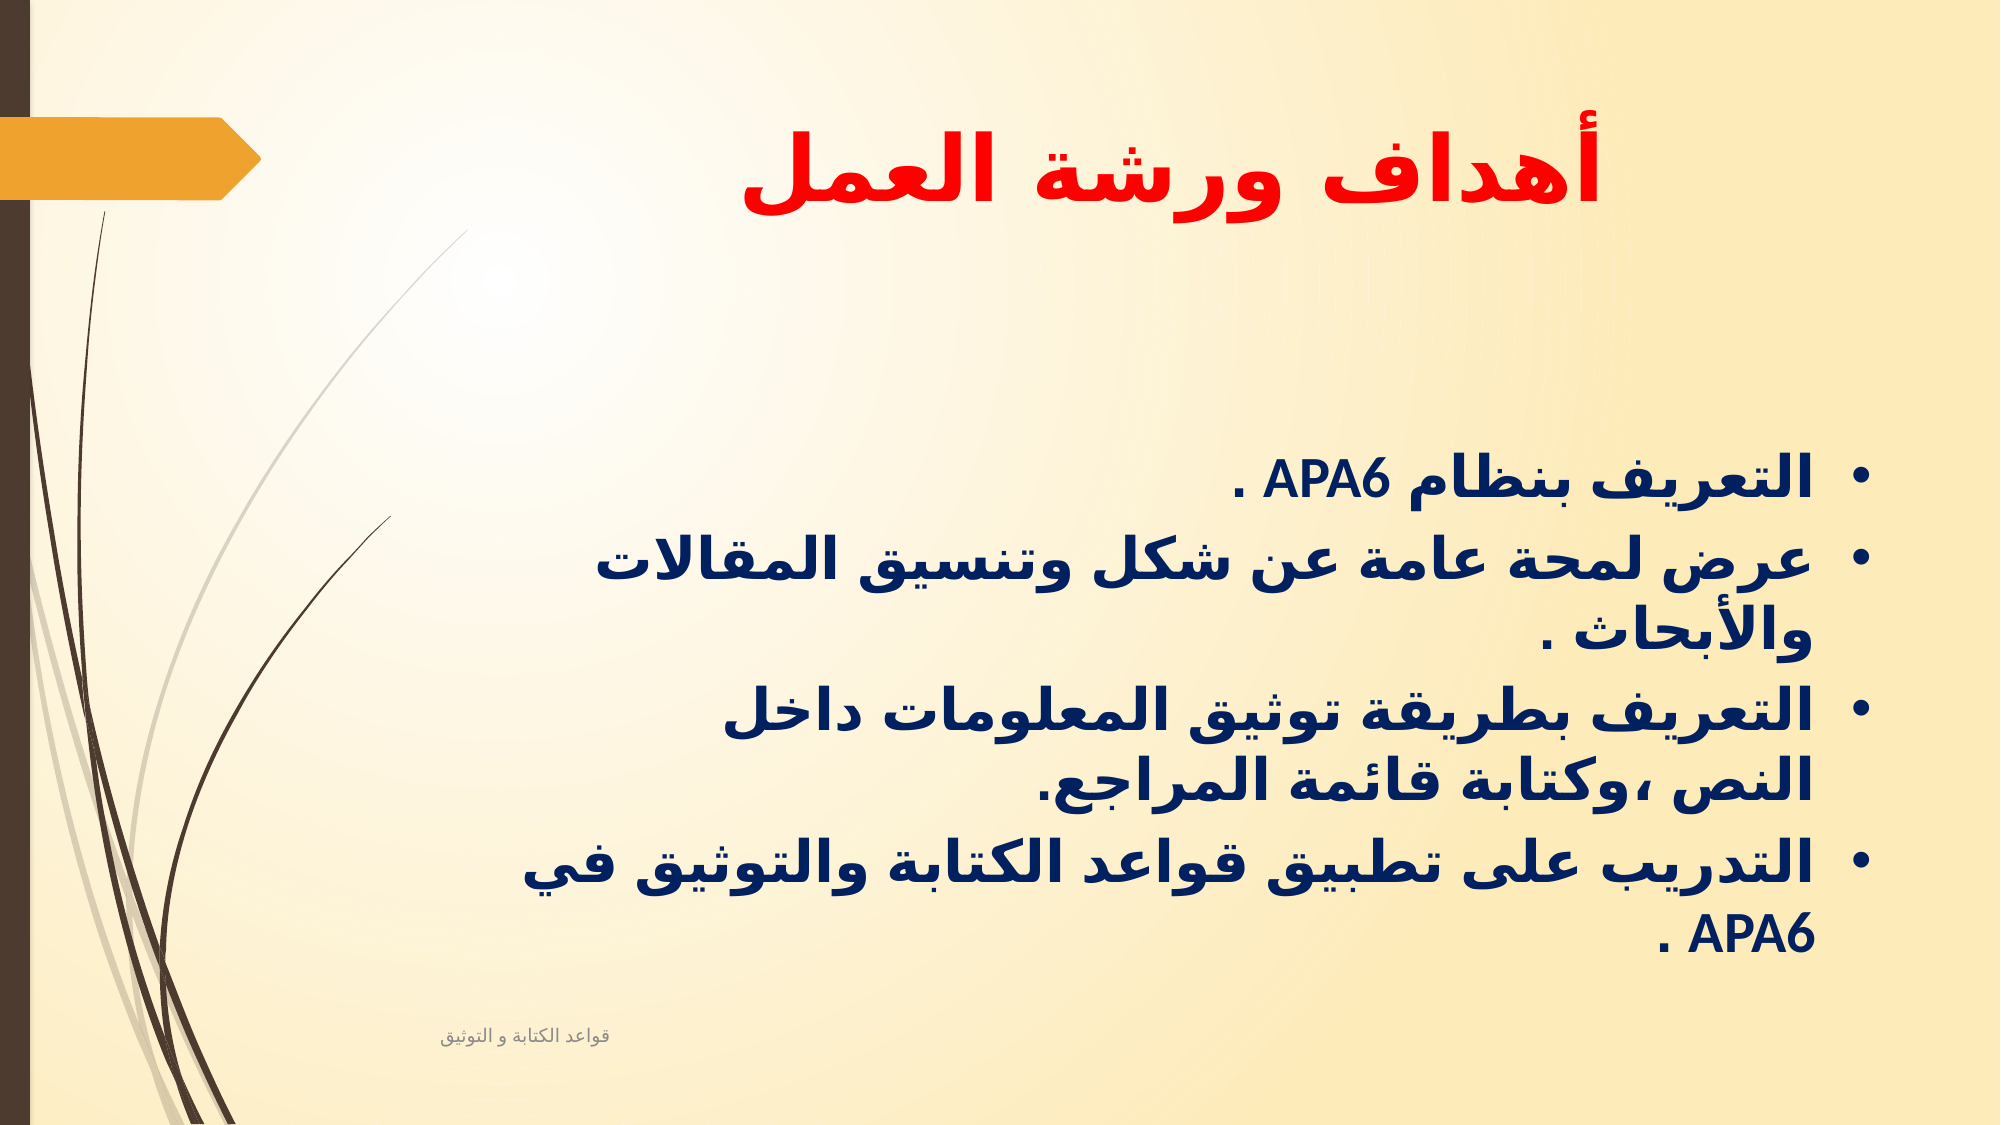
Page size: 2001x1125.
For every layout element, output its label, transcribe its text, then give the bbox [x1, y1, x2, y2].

title أهداف ورشة العمل [425, 102, 1888, 313]
list التعريف بنظام APA6 . عرض لمحة عامة عن شكل وتنسيق المقالات والأبحاث . التعريف بطريقة توثيق المعلومات داخل النص ،وكتابة قائمة المراجع. التدريب على تطبيق قواعد الكتابة والتوثيق في APA6 . [424, 350, 1888, 970]
footer قواعد الكتابة و التوثيق [424, 1006, 1675, 1067]
